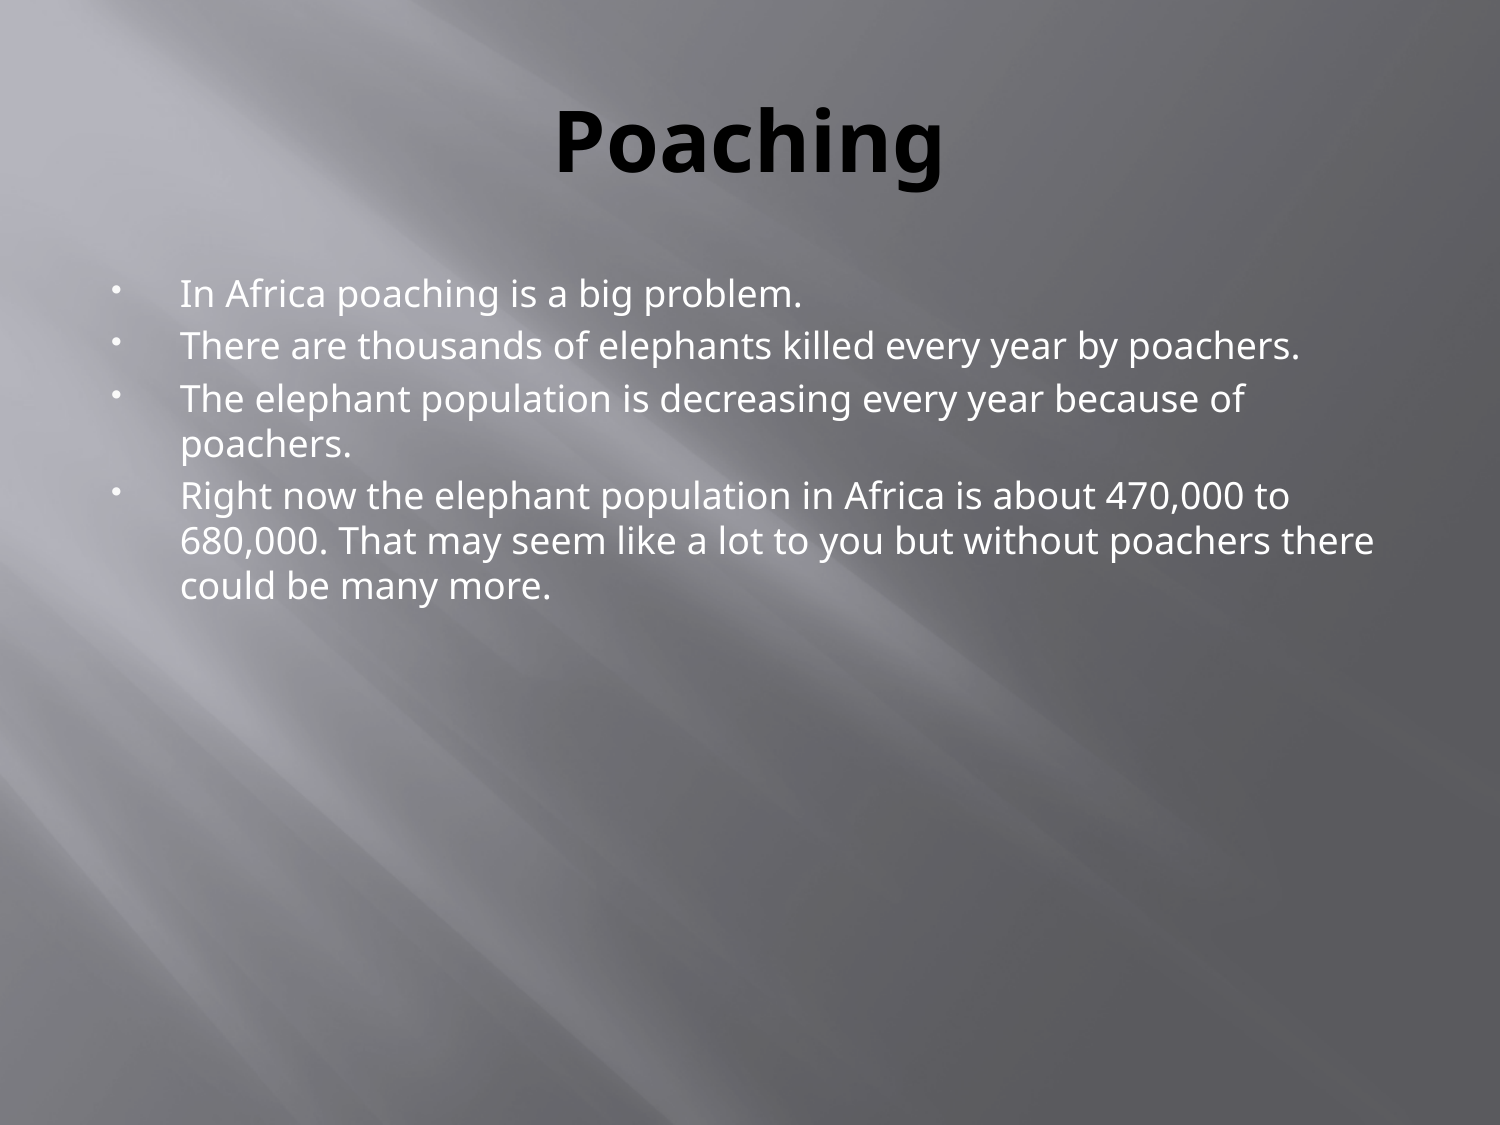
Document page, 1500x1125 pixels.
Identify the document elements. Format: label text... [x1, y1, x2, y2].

list In Africa poaching is a big problem. There are thousands of elephants killed every year by poachers. The elephant population is decreasing every year because of poachers. Right now the elephant population in Africa is about 470,000 to 680,000. That may seem like a lot to you but without poachers there could be many more. [75, 262, 1425, 1035]
title Poaching [75, 45, 1425, 233]
